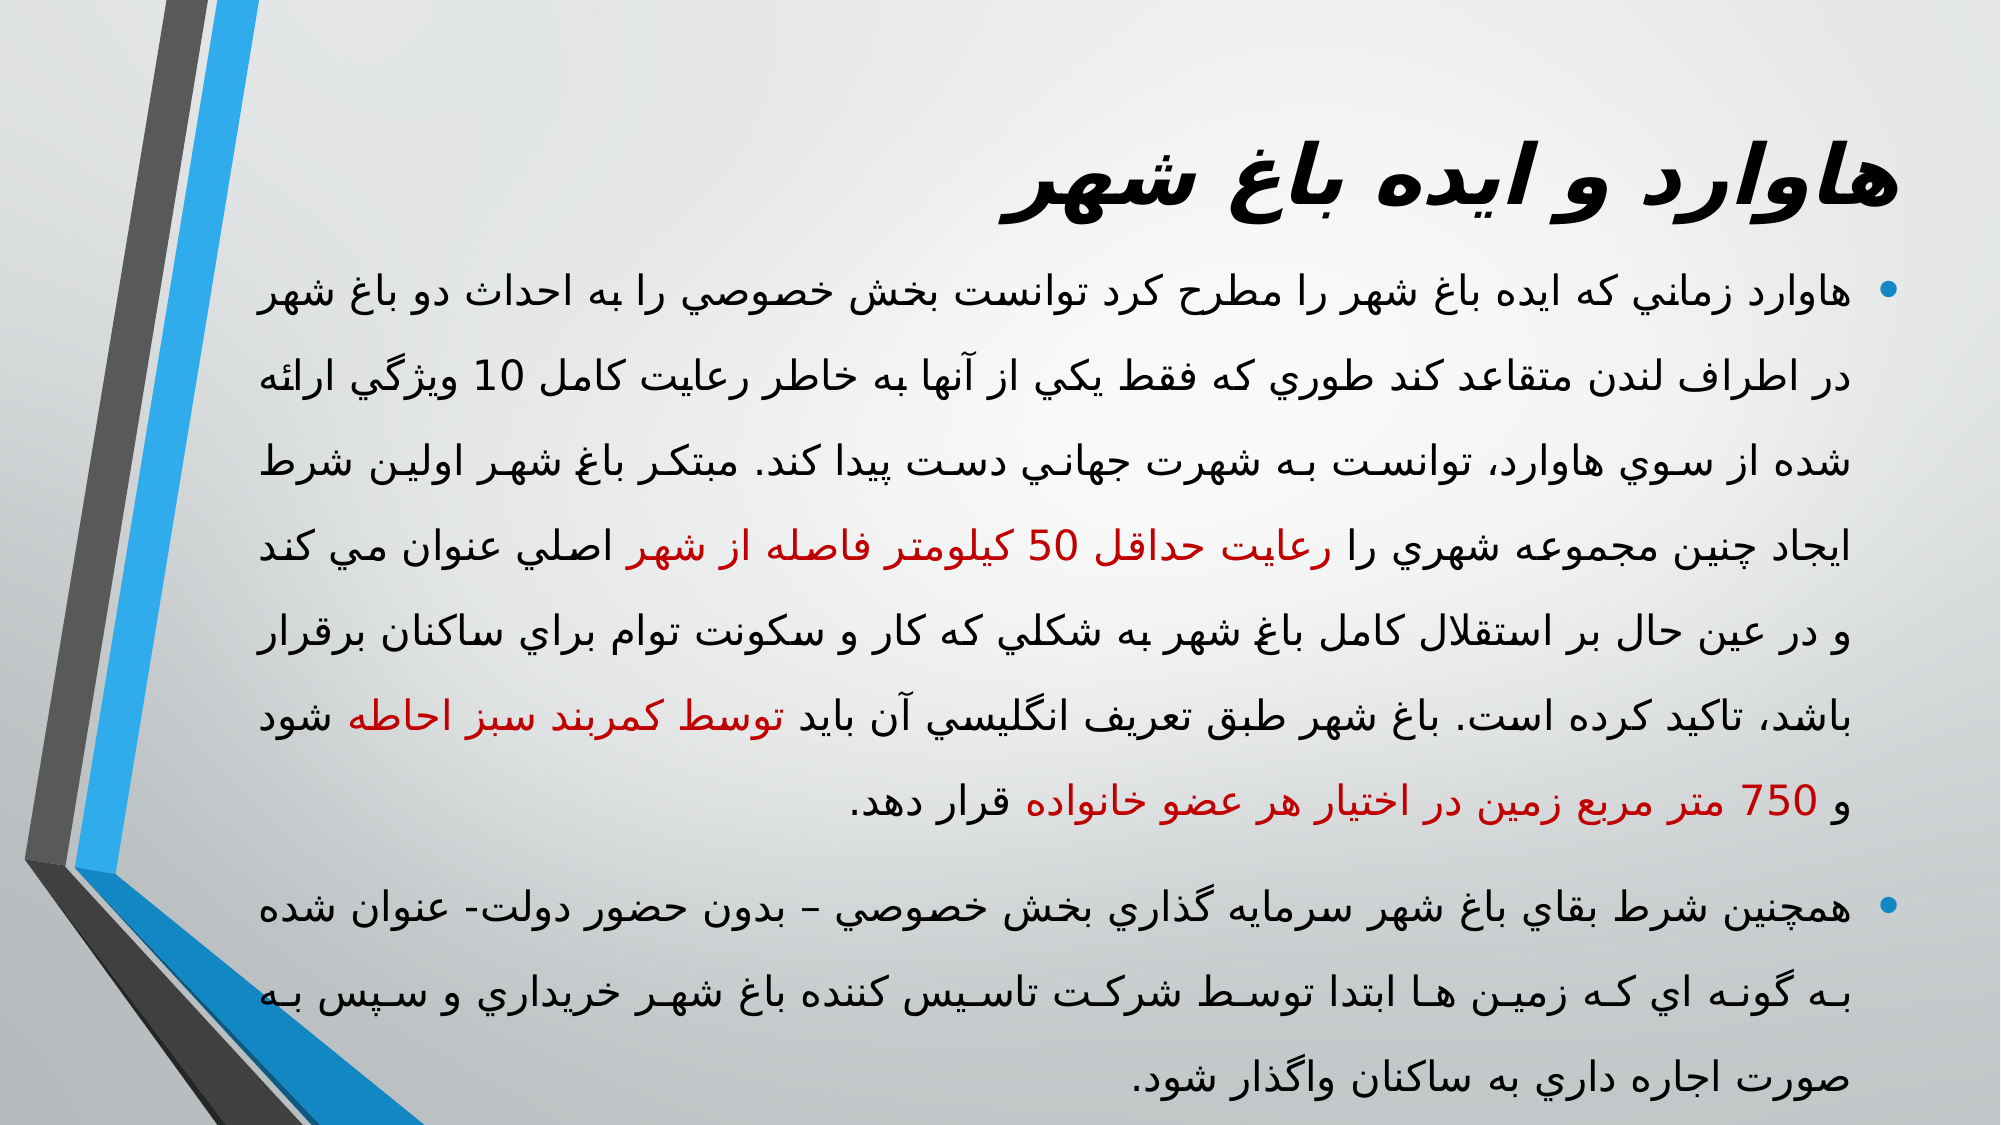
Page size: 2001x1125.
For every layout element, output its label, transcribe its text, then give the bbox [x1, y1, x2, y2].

list هاوارد زماني كه ايده باغ شهر را مطرح كرد توانست بخش خصوصي را به احداث دو باغ شهر در اطراف لندن متقاعد كند طوري كه فقط يكي از آنها به خاطر رعايت كامل 10 ويژگي ارائه شده از سوي هاوارد، توانست به شهرت جهاني دست پيدا كند. مبتكر باغ شهر اولين شرط ايجاد چنين مجموعه شهري را رعايت حداقل 50 كيلومتر فاصله از شهر اصلي عنوان مي كند و در عين حال بر استقلال كامل باغ شهر به شكلي كه كار و سكونت توام براي ساكنان برقرار باشد، تاكيد كرده است. باغ شهر طبق تعريف انگليسي آن بايد توسط كمربند سبز احاطه شود و 750 متر مربع زمين در اختيار هر عضو خانواده قرار دهد. همچنين شرط بقاي باغ شهر سرمايه گذاري بخش خصوصي – بدون حضور دولت- عنوان شده به گونه اي كه زمين ها ابتدا توسط شركت تاسيس كننده باغ شهر خريداري و سپس به صورت اجاره داري به ساكنان واگذار شود. [243, 378, 1915, 950]
title هاوارد و ایده باغ شهر [271, 27, 1915, 316]
